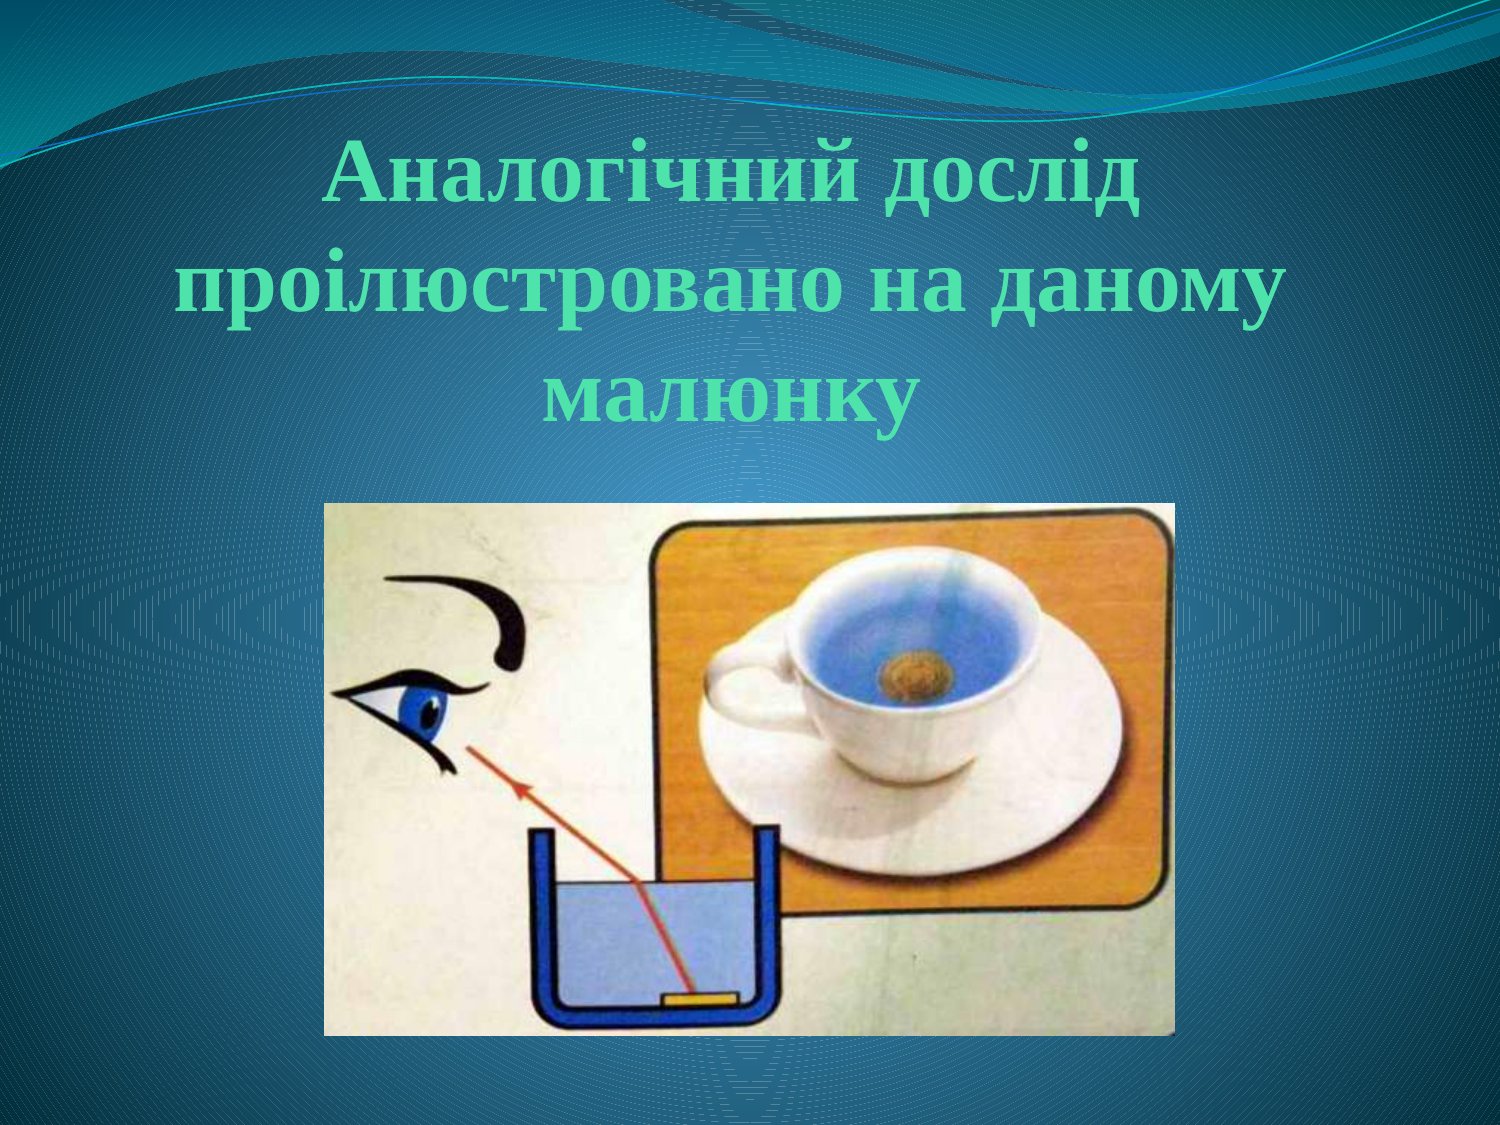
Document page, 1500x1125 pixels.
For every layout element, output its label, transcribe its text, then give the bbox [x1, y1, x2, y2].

title Аналогічний дослід проілюстровано на даному малюнку [86, 89, 1377, 440]
picture [324, 503, 1175, 1036]
